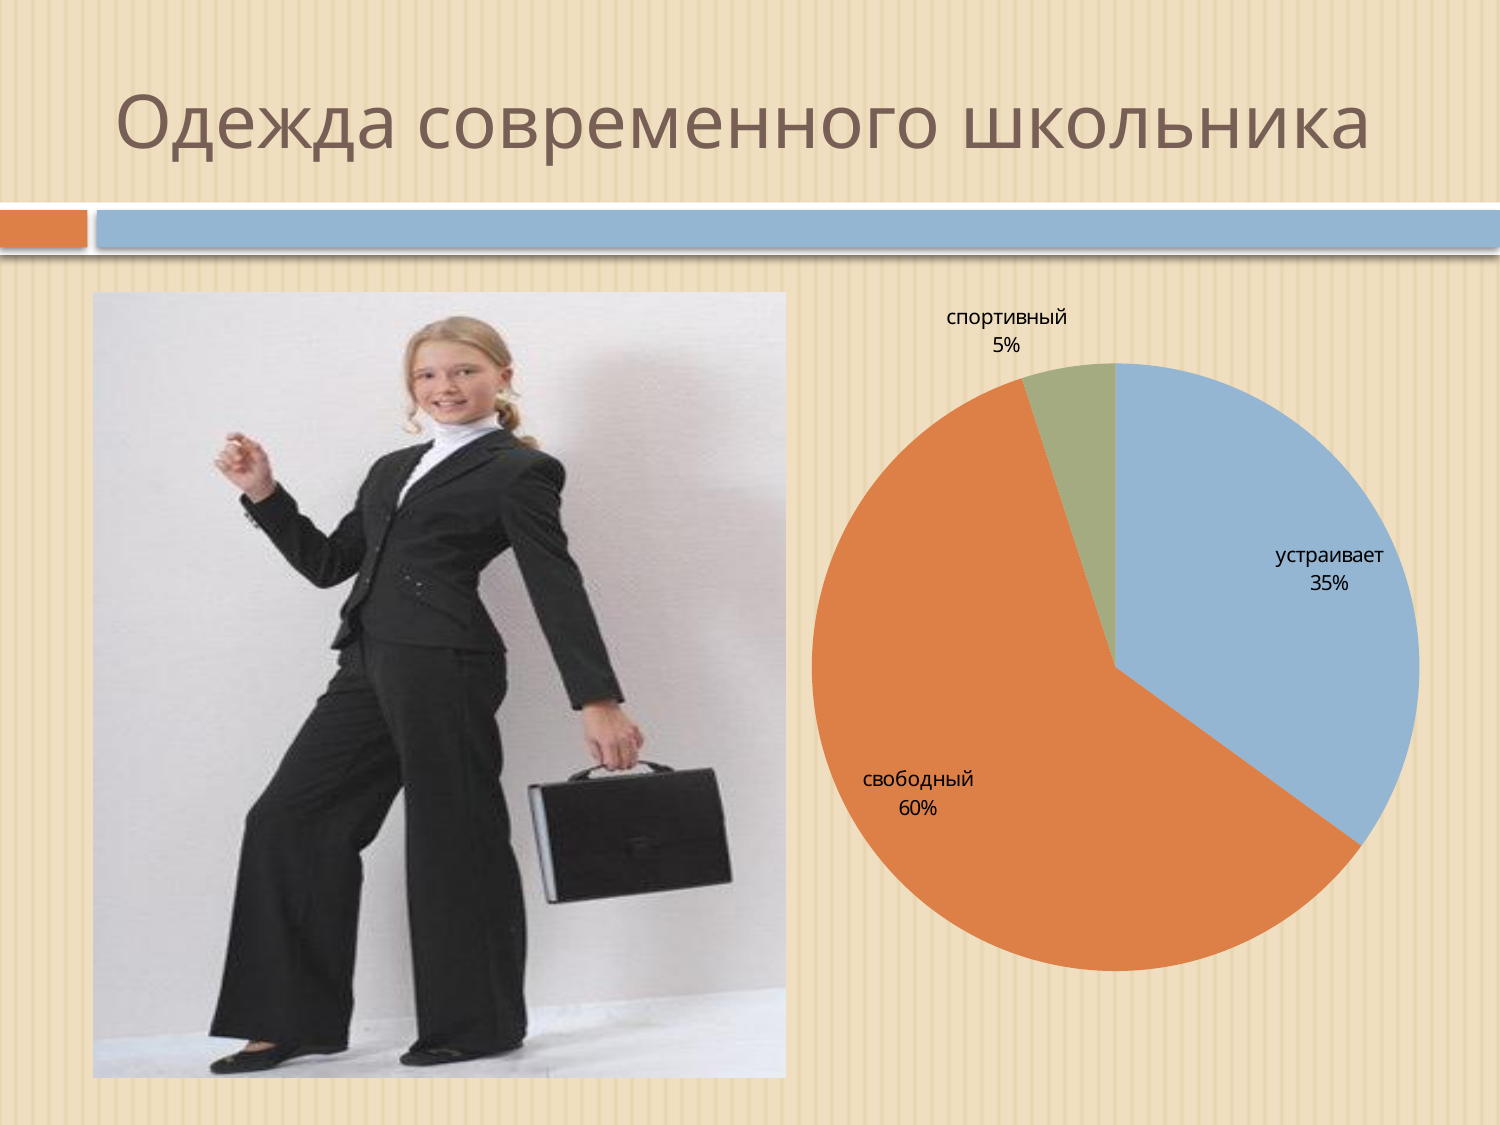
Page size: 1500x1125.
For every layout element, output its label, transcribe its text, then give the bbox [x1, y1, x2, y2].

chart [794, 260, 1433, 1011]
title Одежда современного школьника [99, 37, 1438, 200]
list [93, 292, 786, 1079]
